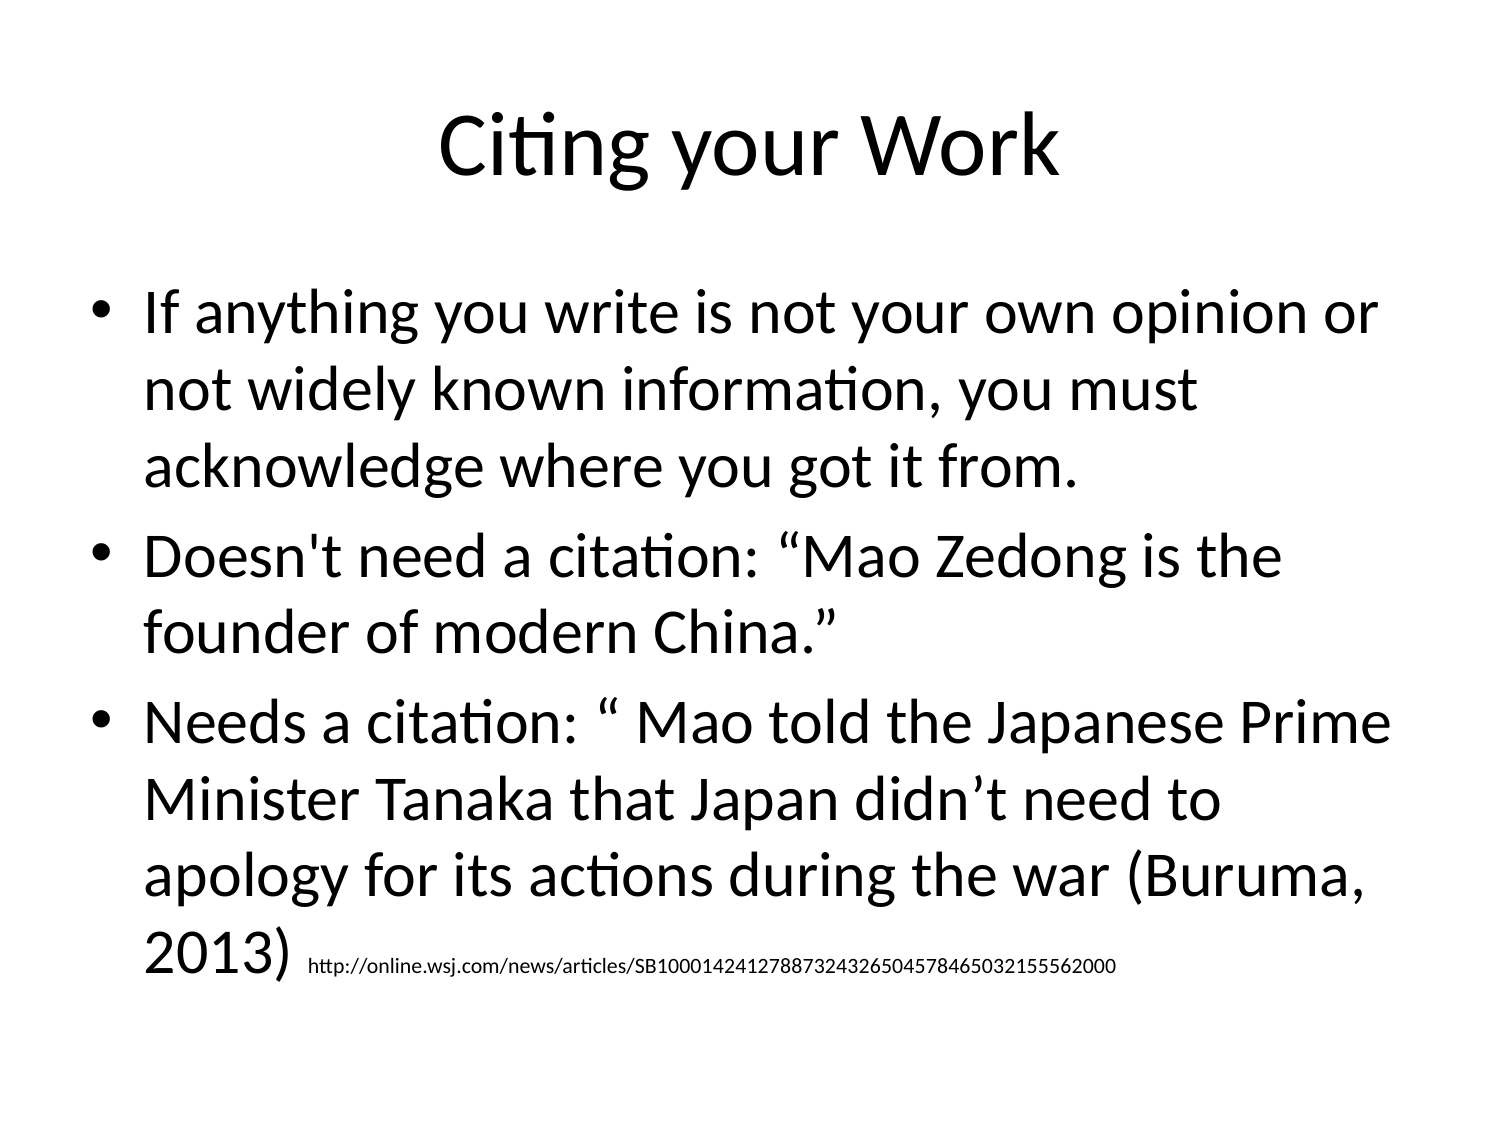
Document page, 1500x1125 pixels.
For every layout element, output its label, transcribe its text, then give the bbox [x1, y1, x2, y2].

title Citing your Work [75, 45, 1425, 233]
list If anything you write is not your own opinion or not widely known information, you must acknowledge where you got it from. Doesn't need a citation: “Mao Zedong is the founder of modern China.” Needs a citation: “ Mao told the Japanese Prime Minister Tanaka that Japan didn’t need to apology for its actions during the war (Buruma, 2013) http://online.wsj.com/news/articles/SB10001424127887324326504578465032155562000 [75, 262, 1425, 1005]
